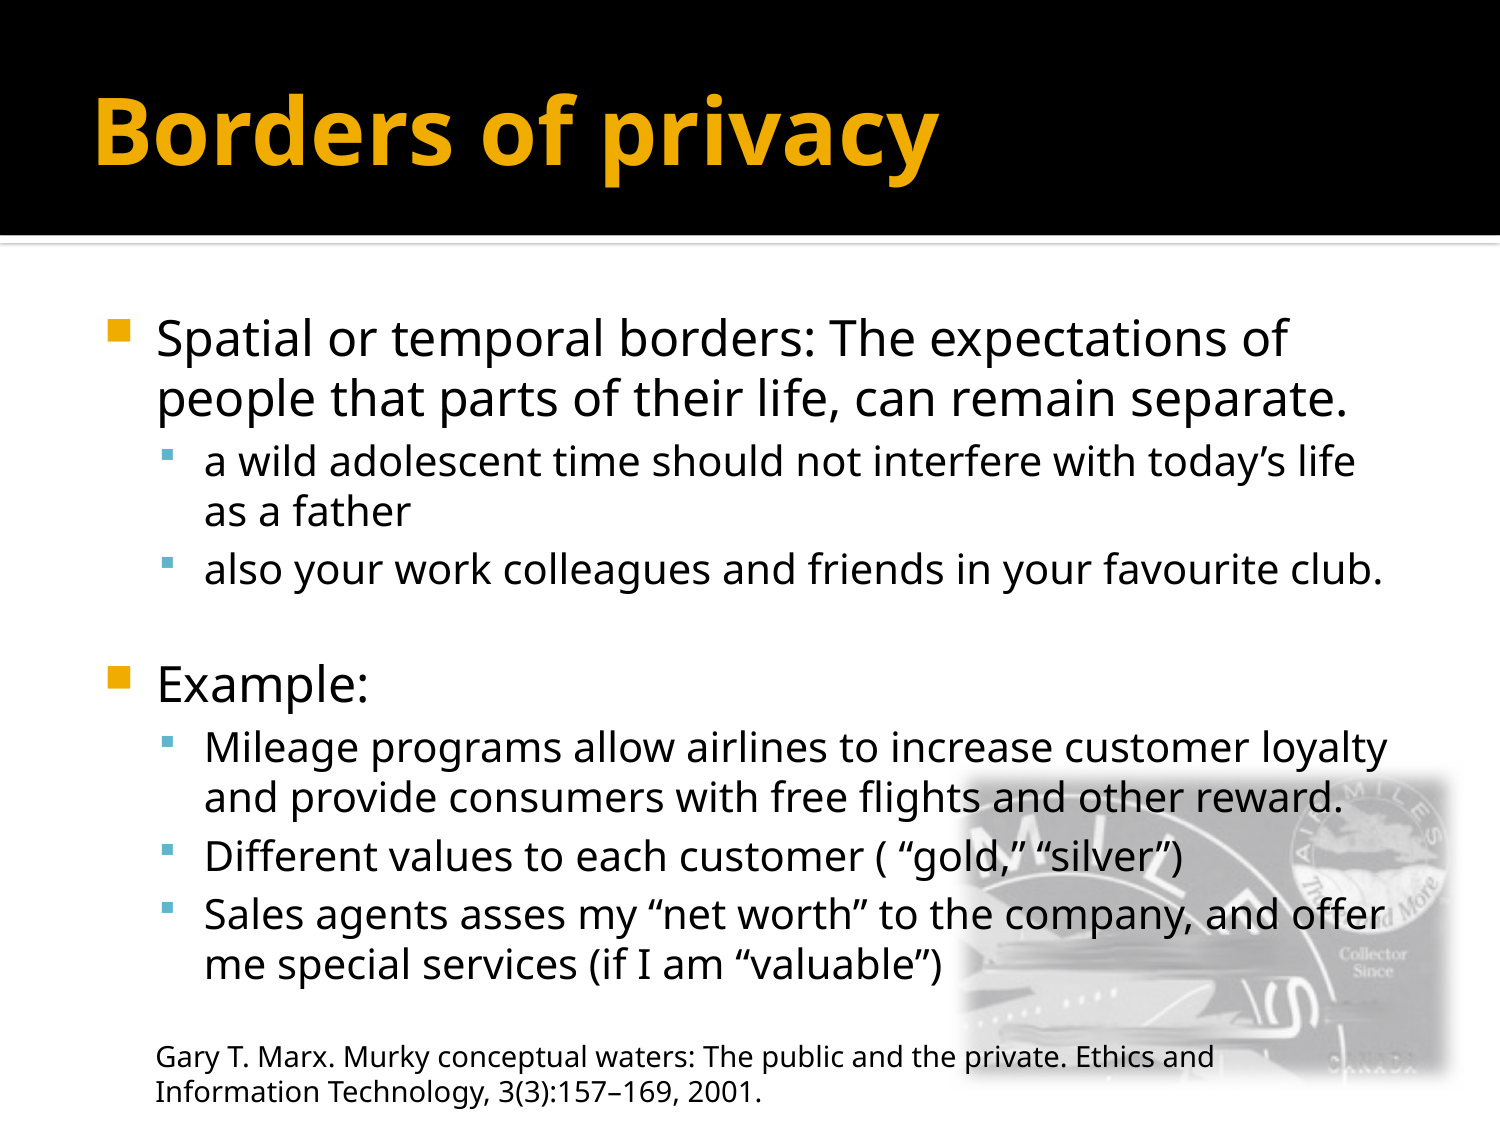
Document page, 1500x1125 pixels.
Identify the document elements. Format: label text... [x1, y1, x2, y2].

text_box Gary T. Marx. Murky conceptual waters: The public and the private. Ethics and Information Technology, 3(3):157–169, 2001. [140, 1031, 1395, 1116]
list Spatial or temporal borders: The expectations of people that parts of their life, can remain separate. a wild adolescent time should not interfere with today’s life as a father also your work colleagues and friends in your favourite club. Example: Mileage programs allow airlines to increase customer loyalty and provide consumers with free flights and other reward. Different values to each customer ( “gold,” “silver”) Sales agents asses my “net worth” to the company, and offer me special services (if I am “valuable”) [75, 291, 1425, 1050]
title Borders of privacy [75, 25, 1425, 231]
picture [949, 761, 1465, 1092]
